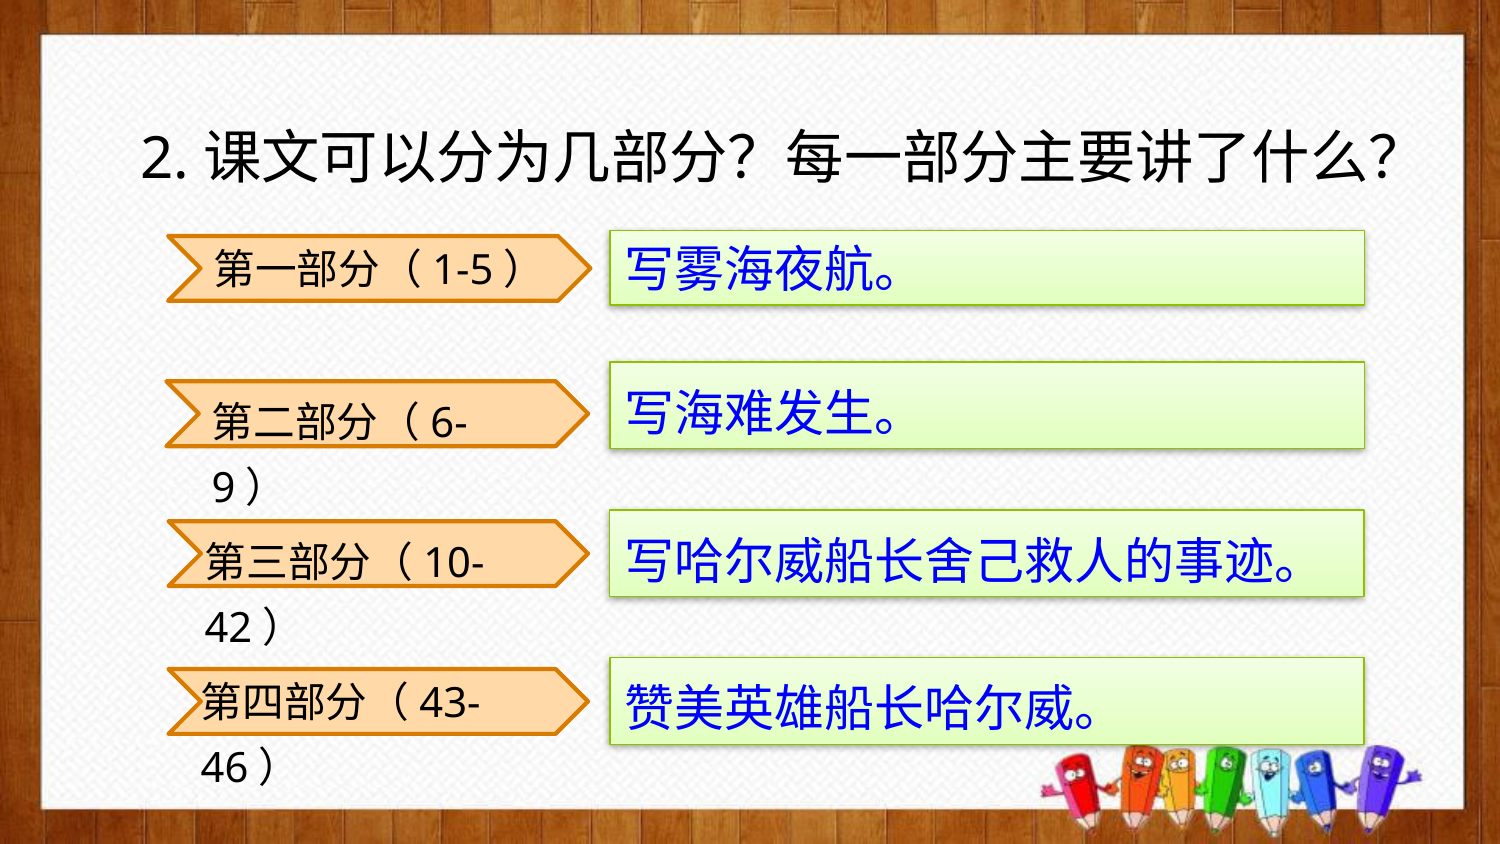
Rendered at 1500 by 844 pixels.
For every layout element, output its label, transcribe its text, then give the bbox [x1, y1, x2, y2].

picture [0, 0, 1500, 844]
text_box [166, 361, 1365, 455]
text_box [167, 219, 1365, 307]
text_box 2.课文可以分为几部分？每一部分主要讲了什么？ [129, 80, 1442, 197]
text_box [168, 509, 1365, 598]
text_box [168, 652, 1365, 746]
